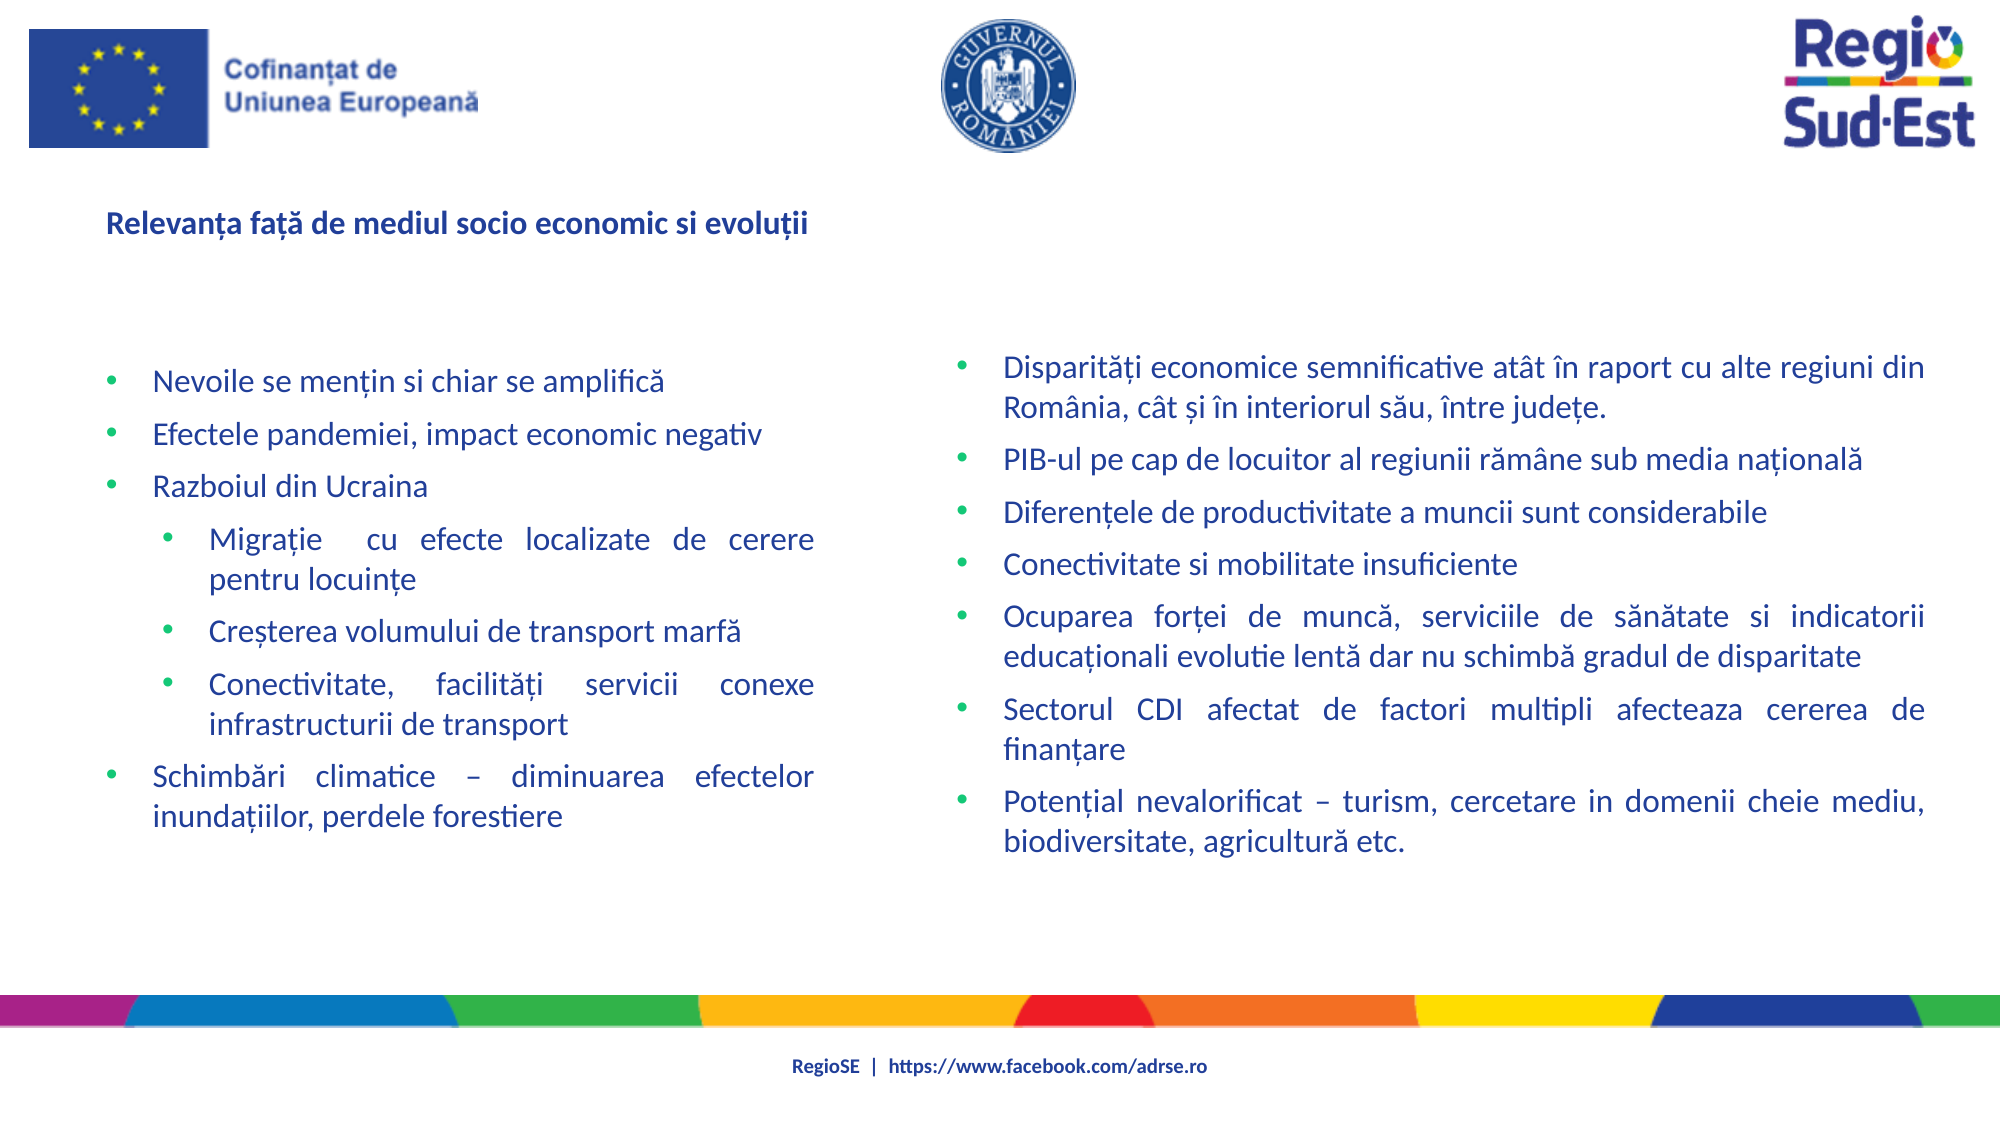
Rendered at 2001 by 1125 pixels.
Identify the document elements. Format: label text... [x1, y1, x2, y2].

text_box Nevoile se mențin si chiar se amplifică Efectele pandemiei, impact economic negativ Razboiul din Ucraina Migrație cu efecte localizate de cerere pentru locuințe Creșterea volumului de transport marfă Conectivitate, facilități servicii conexe infrastructurii de transport Schimbări climatice – diminuarea efectelor inundațiilor, perdele forestiere [91, 352, 831, 842]
text_box RegioSE | https://www.facebook.com/adrse.ro [776, 1029, 1223, 1085]
text_box Disparități economice semnificative atât în raport cu alte regiuni din România, cât și în interiorul său, între județe. PIB-ul pe cap de locuitor al regiunii rămâne sub media națională Diferențele de productivitate a muncii sunt considerabile Conectivitate si mobilitate insuficiente Ocuparea forței de muncă, serviciile de sănătate si indicatorii educaționali evolutie lentă dar nu schimbă gradul de disparitate Sectorul CDI afectat de factori multipli afecteaza cererea de finanțare Potențial nevalorificat – turism, cercetare in domenii cheie mediu, biodiversitate, agricultură etc. [941, 285, 1942, 867]
picture [941, 19, 1076, 153]
text_box Relevanța față de mediul socio economic si evoluții [90, 187, 1968, 297]
picture [28, 28, 478, 148]
picture [1759, 0, 2000, 220]
picture [0, 995, 2000, 1029]
